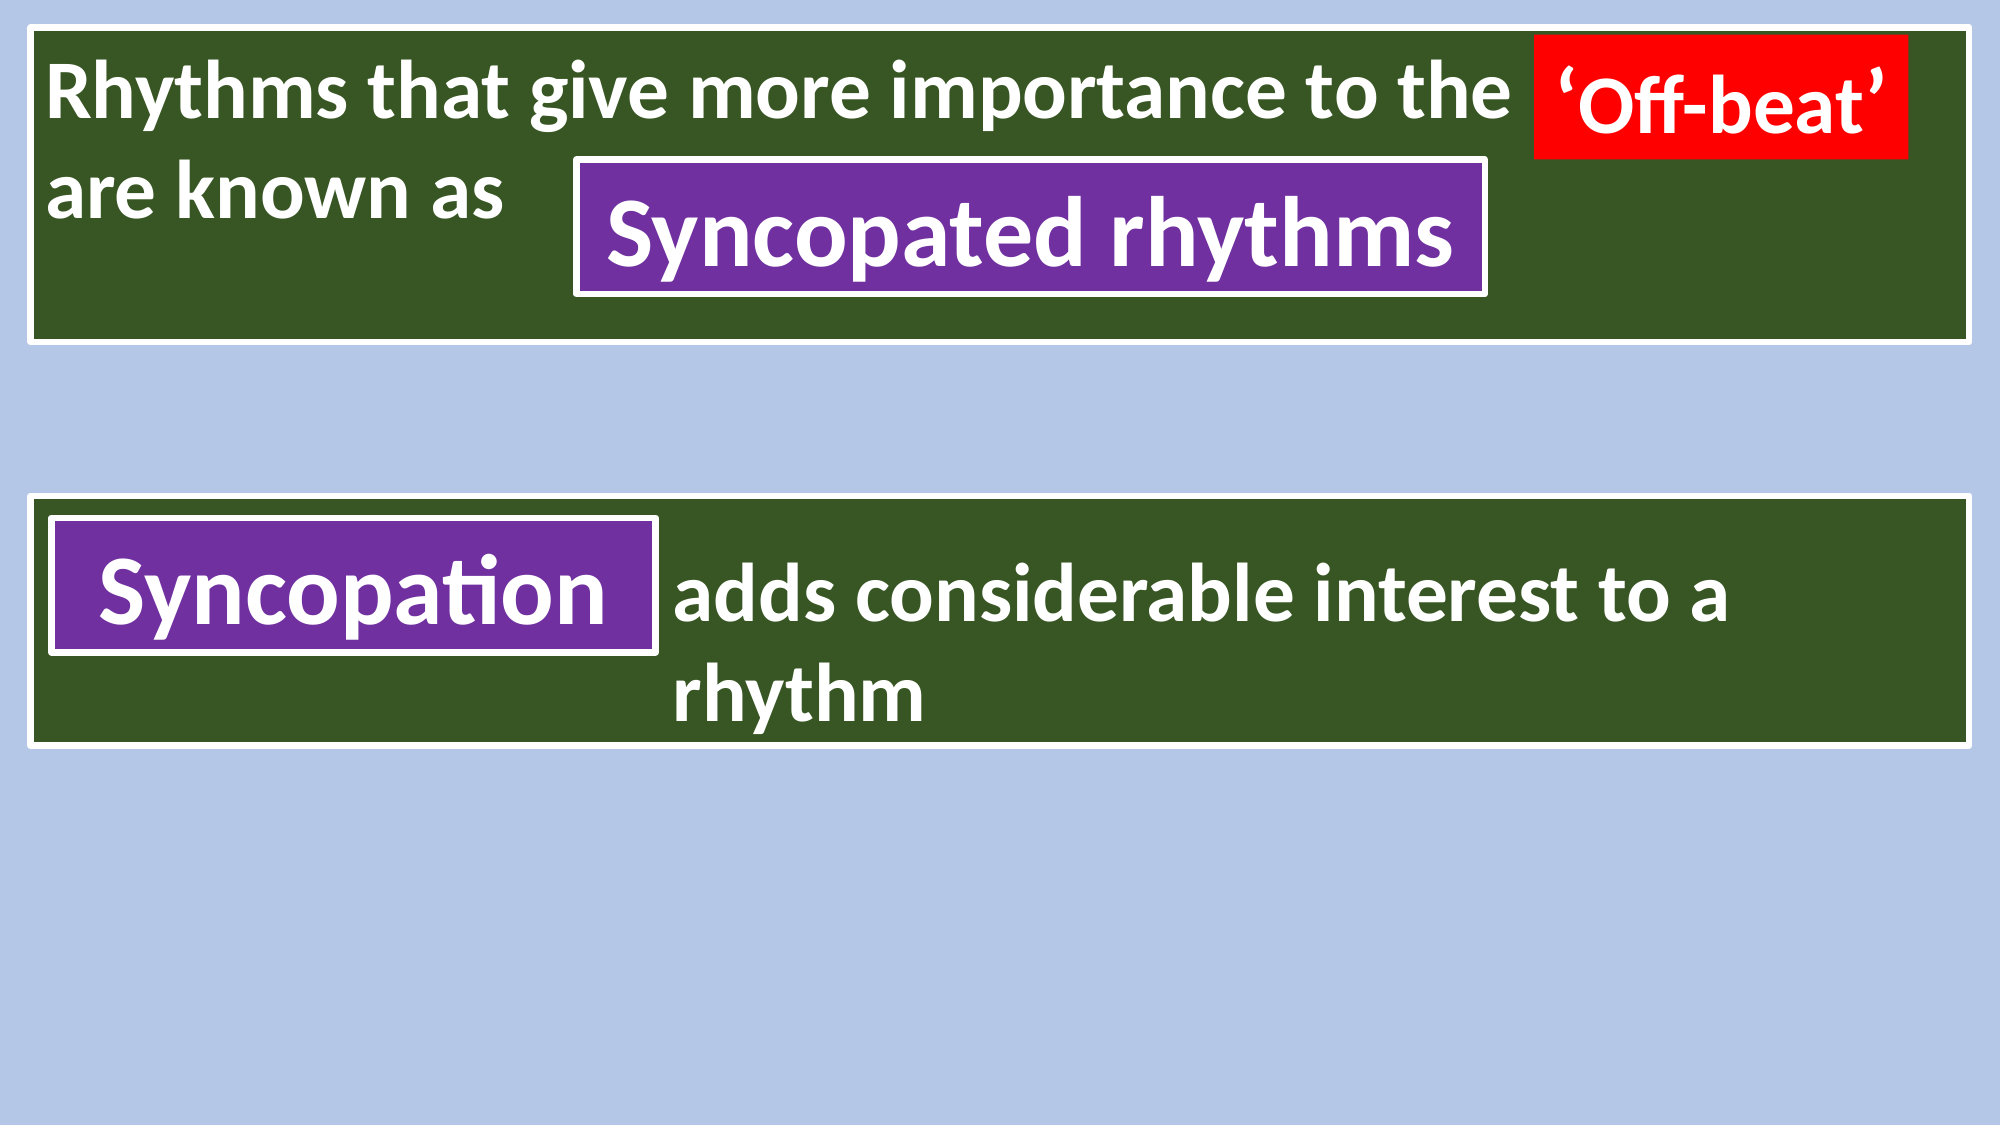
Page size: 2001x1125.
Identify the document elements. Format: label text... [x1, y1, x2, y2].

text_box ‘Off-beat’ [1534, 34, 1909, 160]
text_box Syncopated rhythms [576, 159, 1485, 295]
text_box adds considerable interest to a rhythm [30, 495, 1970, 746]
text_box Rhythms that give more importance to the are known as [30, 27, 1970, 343]
text_box Syncopation [51, 517, 656, 653]
